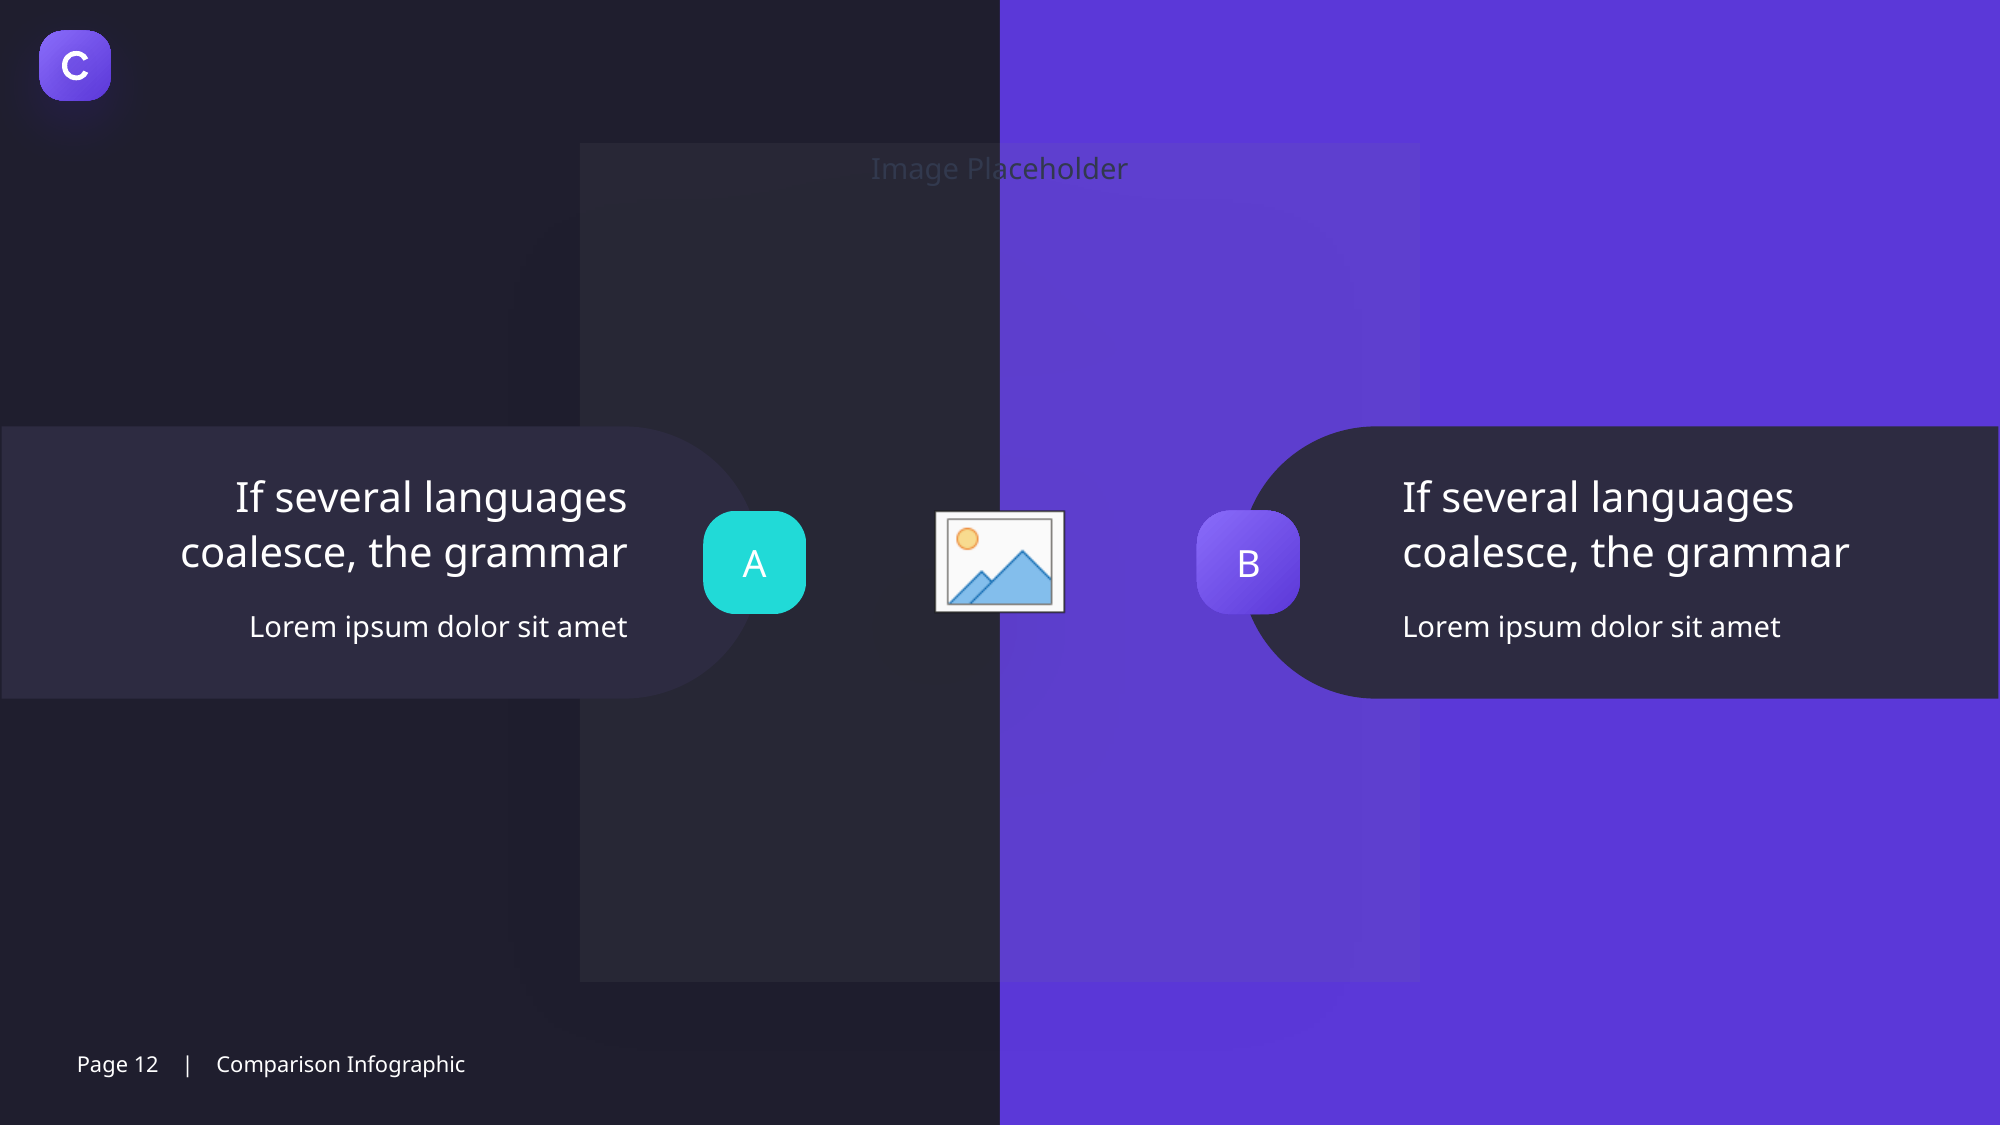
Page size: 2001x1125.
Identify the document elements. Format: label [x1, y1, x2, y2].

picture [579, 143, 1420, 982]
text_box [999, 0, 2000, 1125]
text_box [1, 426, 807, 699]
text_box [1197, 426, 1999, 699]
